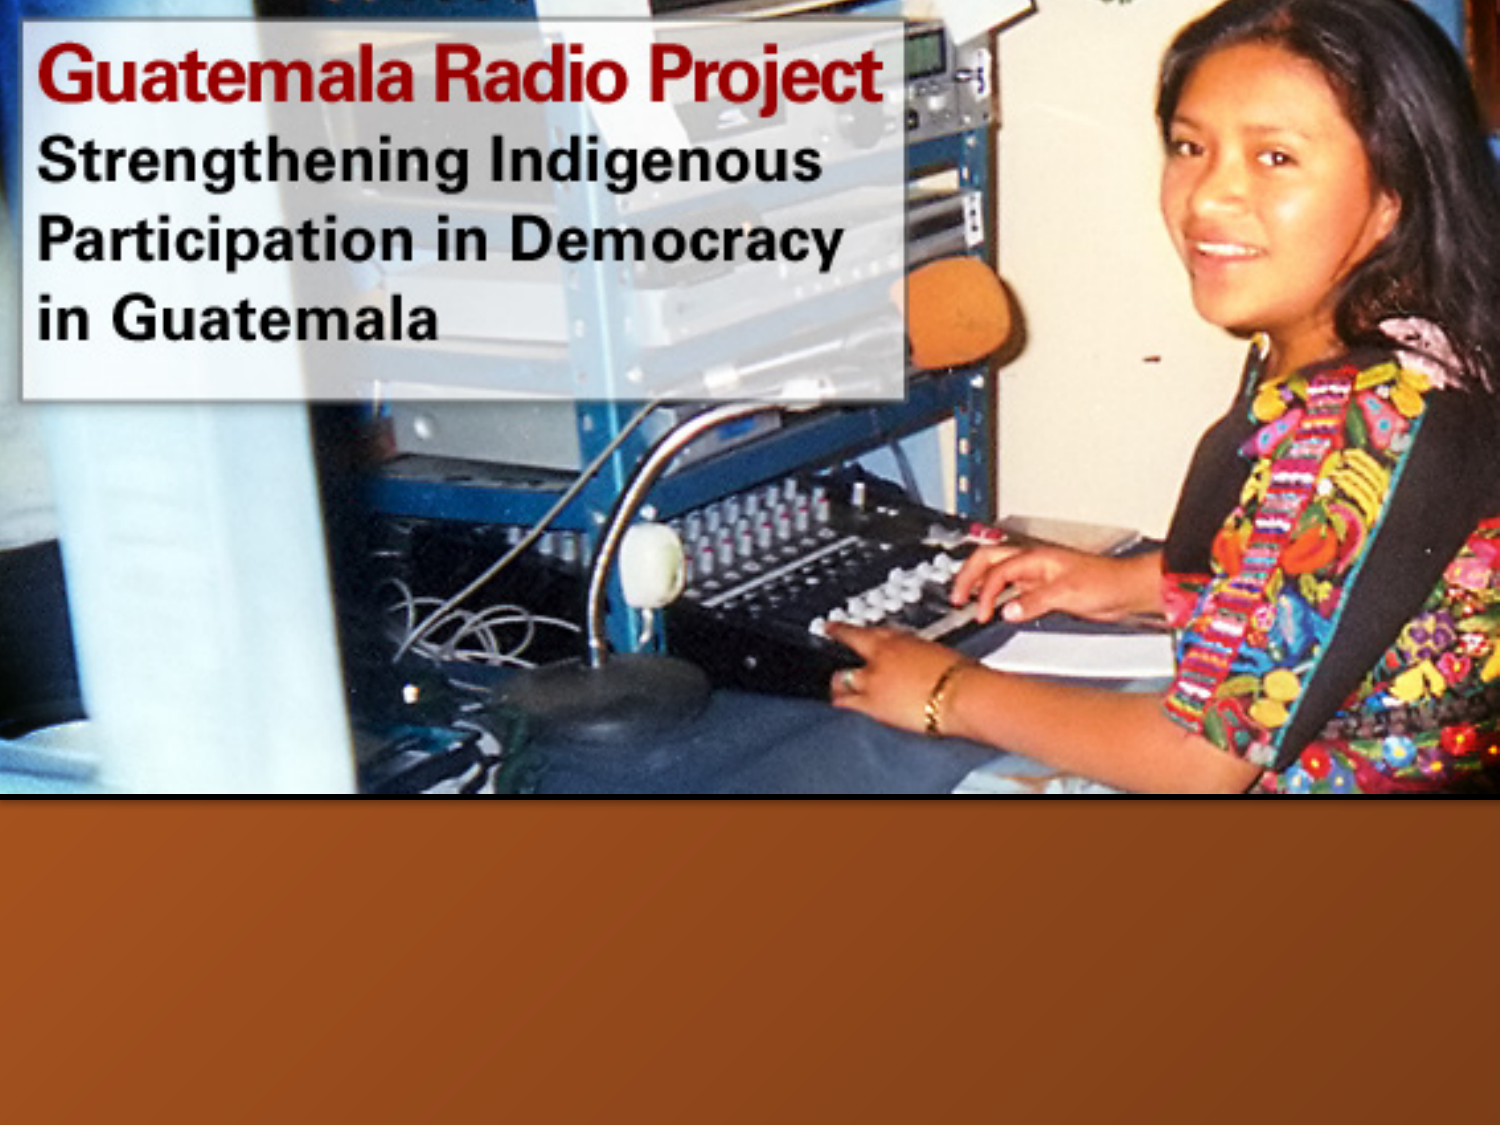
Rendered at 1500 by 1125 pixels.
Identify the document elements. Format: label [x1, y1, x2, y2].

picture [0, 0, 1500, 794]
